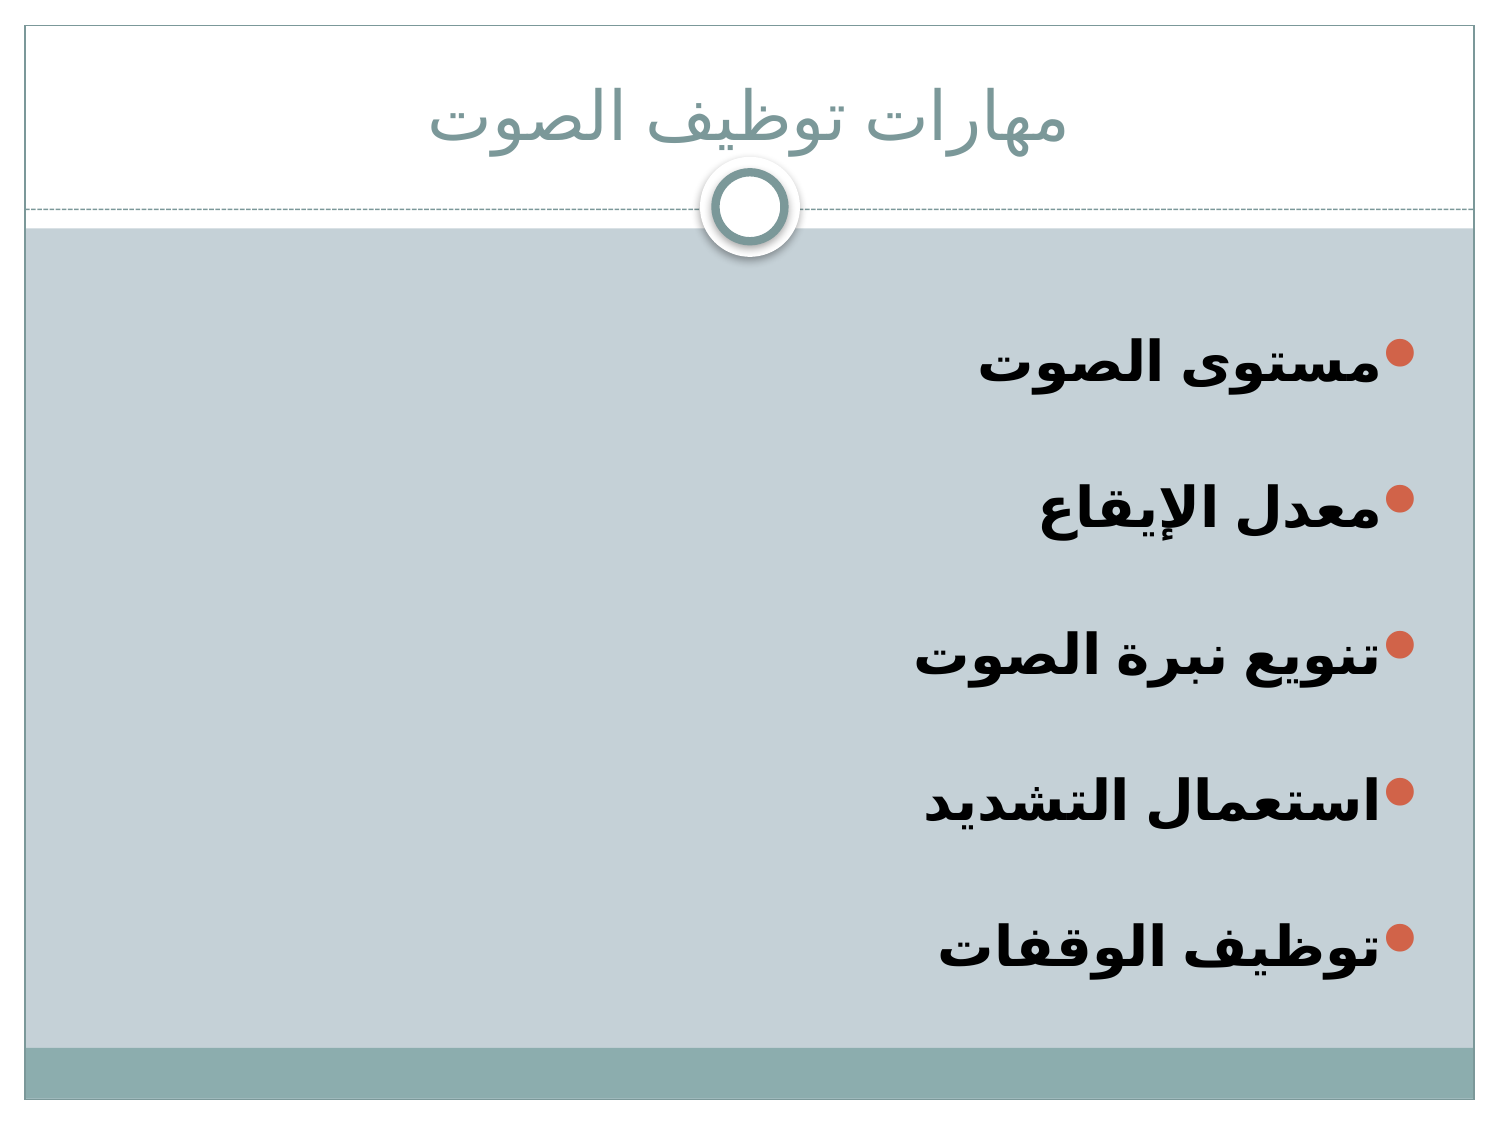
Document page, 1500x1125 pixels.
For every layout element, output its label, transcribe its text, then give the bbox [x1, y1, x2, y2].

title مهارات توظيف الصوت [49, 37, 1450, 162]
list مستوى الصوت معدل الإيقاع تنويع نبرة الصوت استعمال التشديد توظيف الوقفات [49, 250, 1445, 1001]
